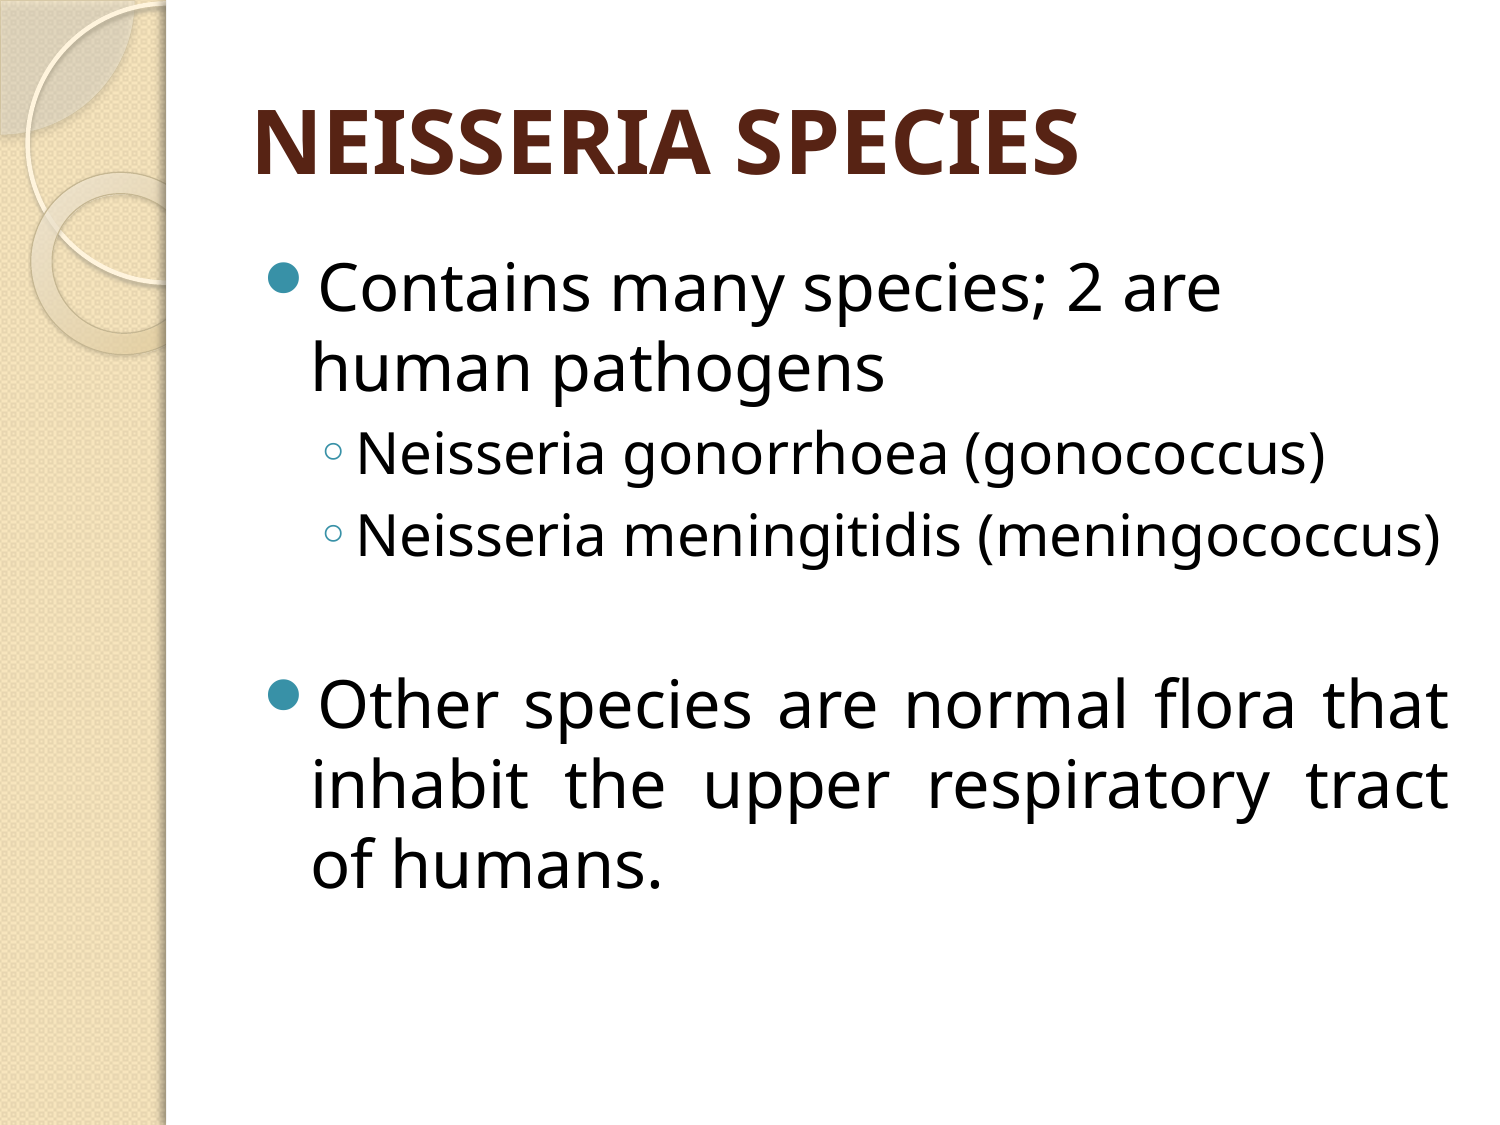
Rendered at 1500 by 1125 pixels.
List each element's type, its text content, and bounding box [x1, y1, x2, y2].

list Contains many species; 2 are human pathogens Neisseria gonorrhoea (gonococcus) Neisseria meningitidis (meningococcus) Other species are normal flora that inhabit the upper respiratory tract of humans. [235, 237, 1466, 1025]
title NEISSERIA SPECIES [235, 45, 1466, 233]
